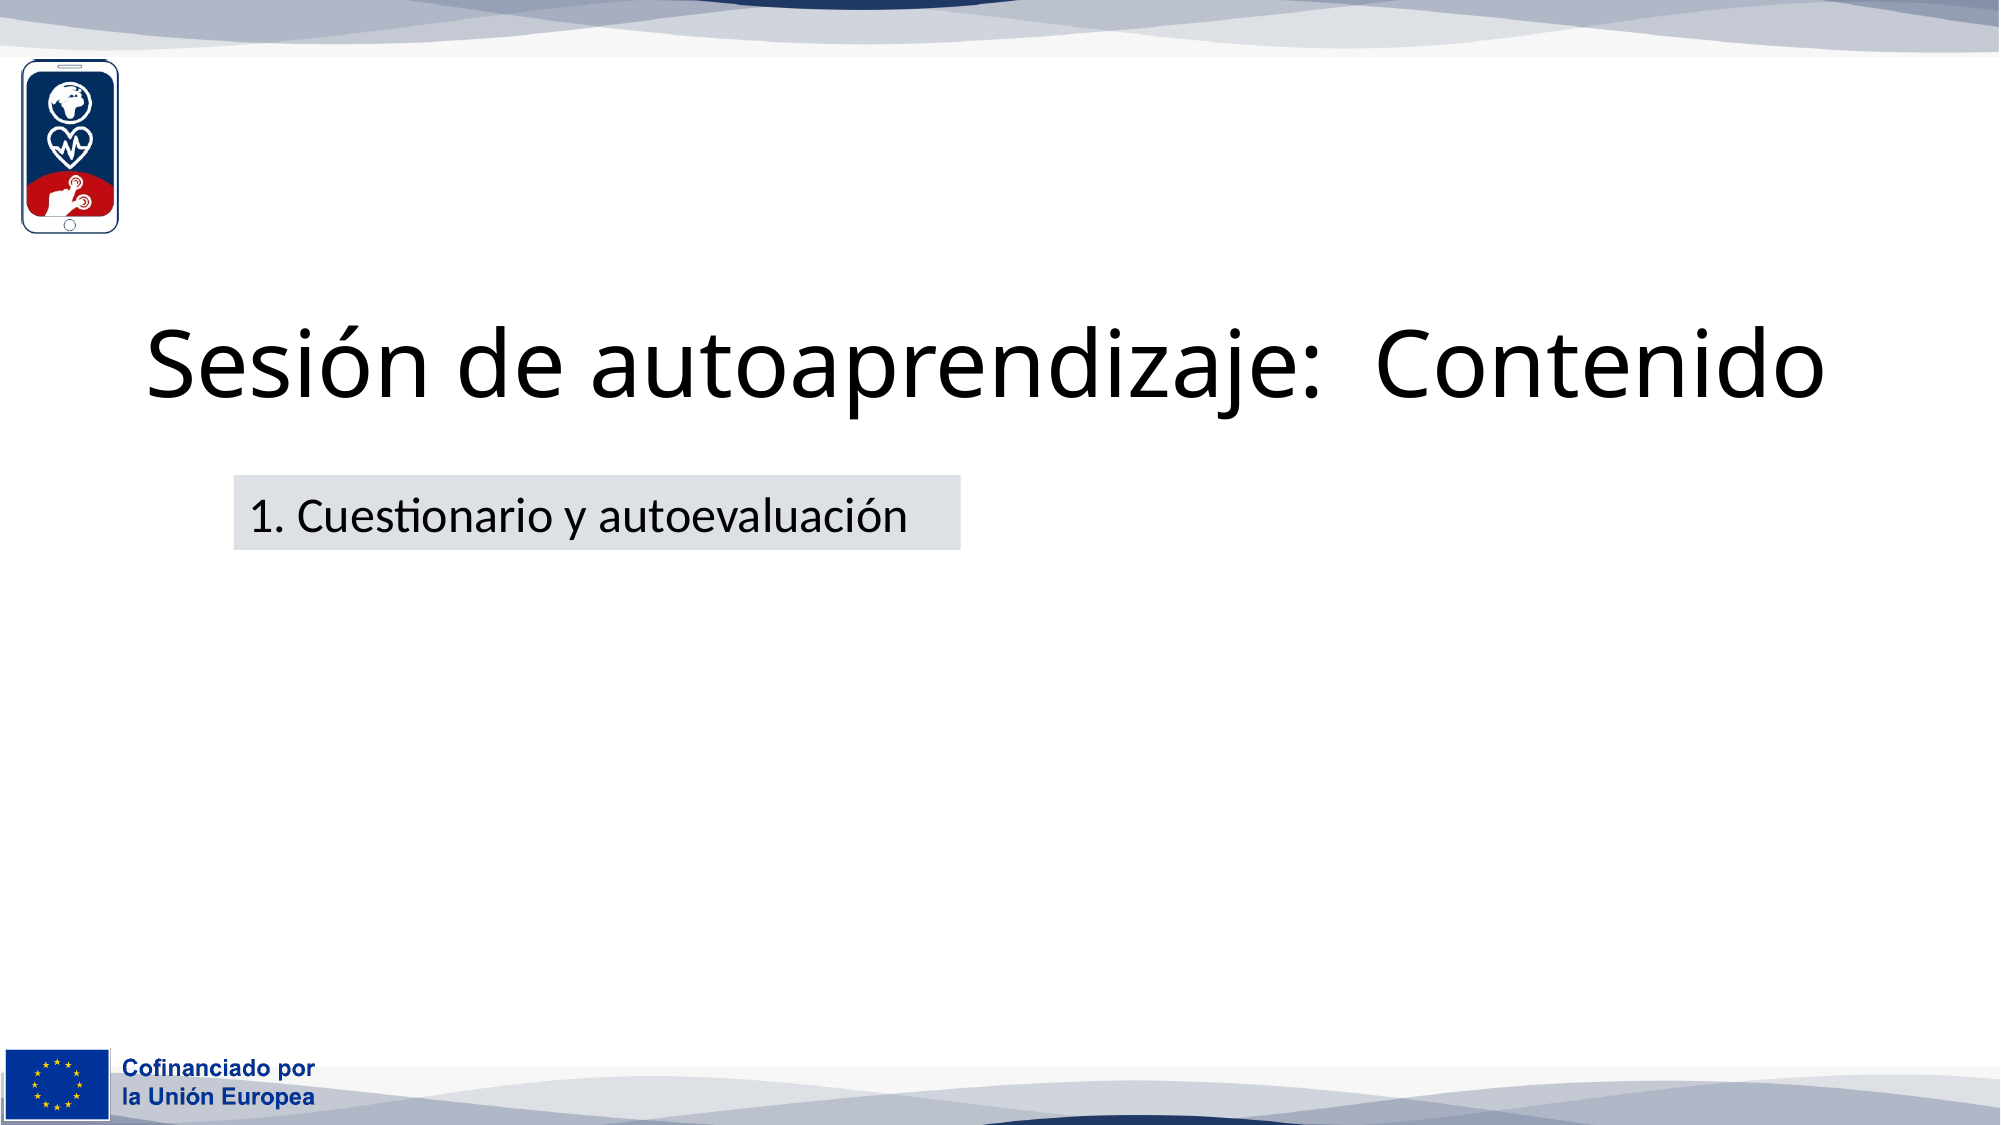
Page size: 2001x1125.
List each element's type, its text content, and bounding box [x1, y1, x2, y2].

picture [21, 59, 119, 234]
title Sesión de autoaprendizaje: Contenido [124, 208, 1850, 426]
picture [0, 1044, 2001, 1125]
picture [0, 0, 1999, 57]
text_box 1. Cuestionario y autoevaluación [233, 475, 961, 550]
